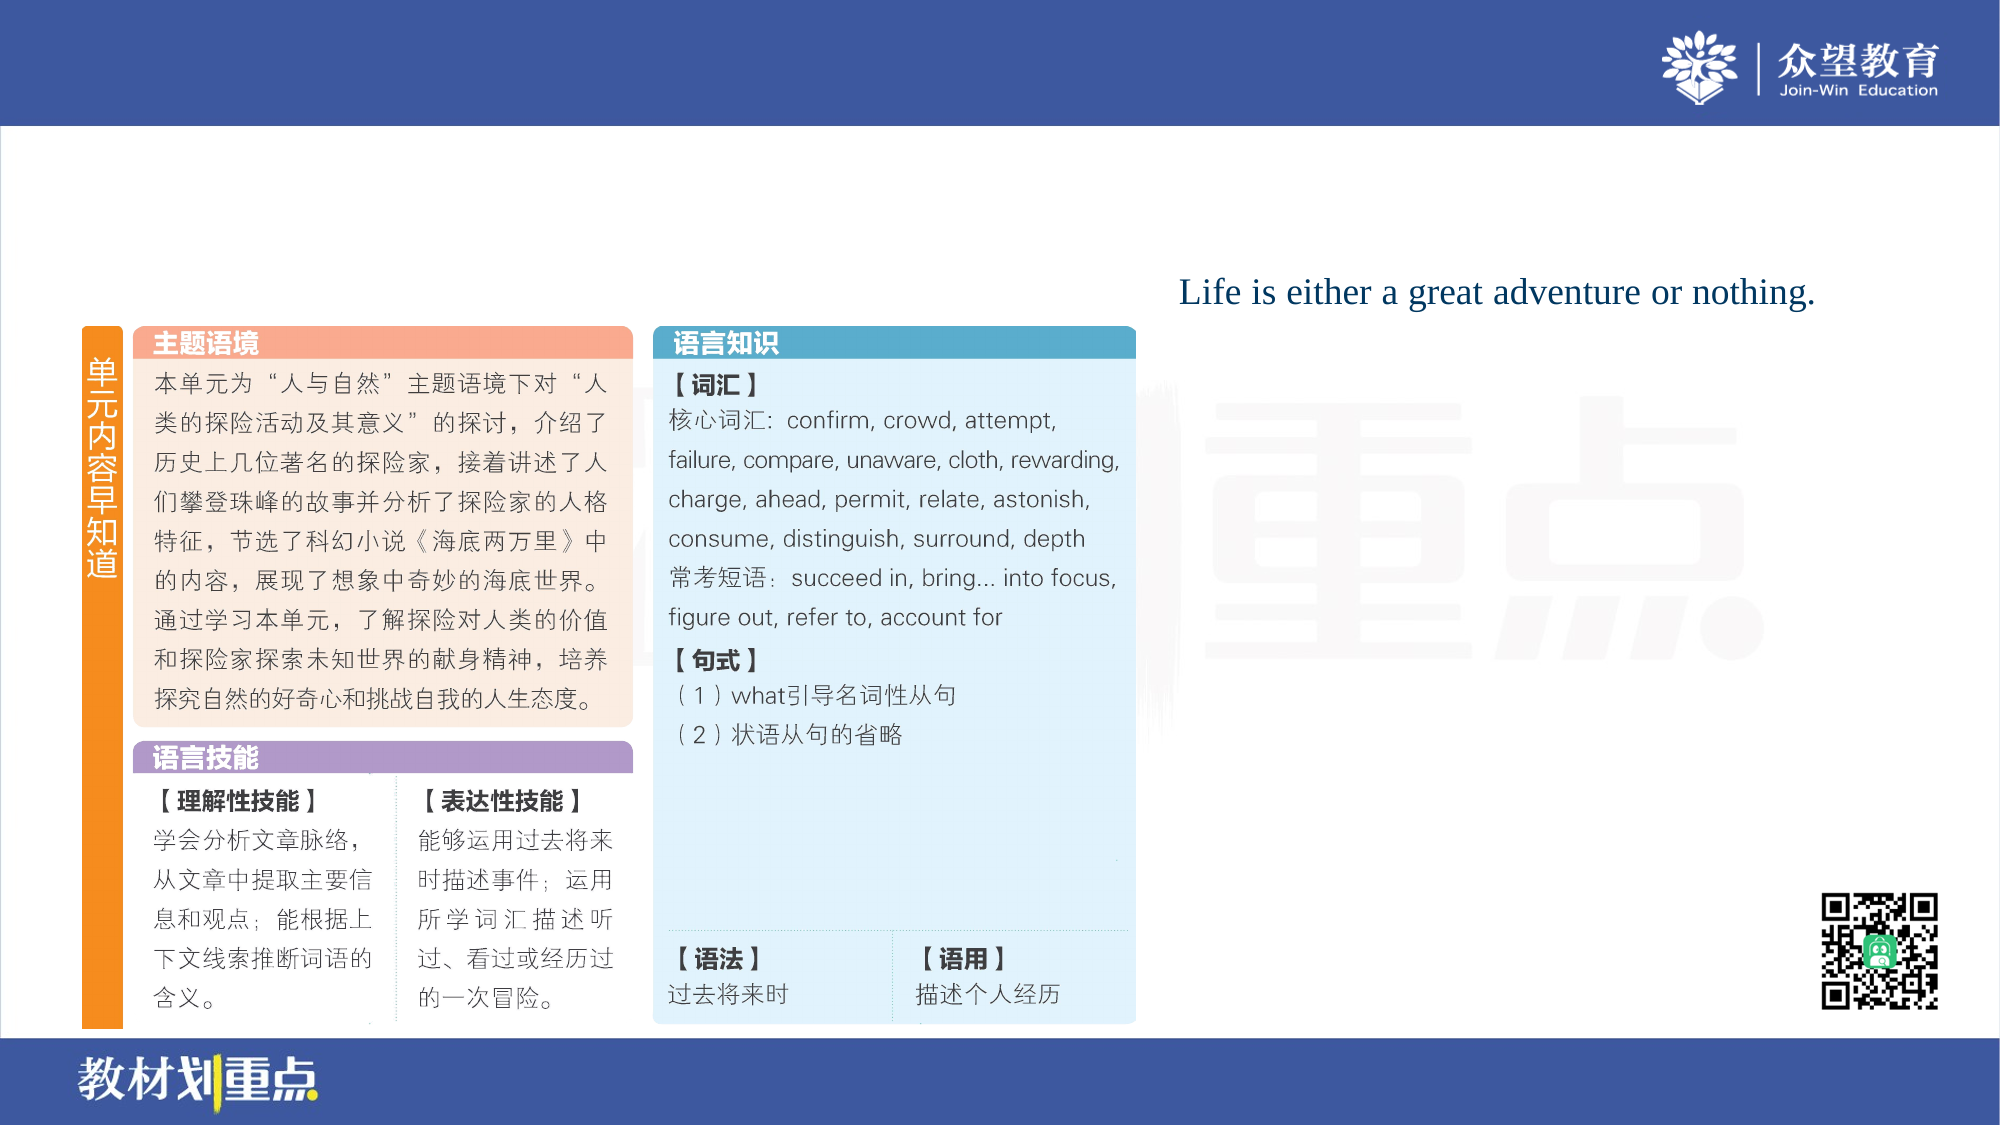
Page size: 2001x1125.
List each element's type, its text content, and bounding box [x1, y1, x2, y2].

text_box Life is either a great adventure or nothing. [82, 247, 1817, 374]
picture [0, 0, 2000, 1125]
